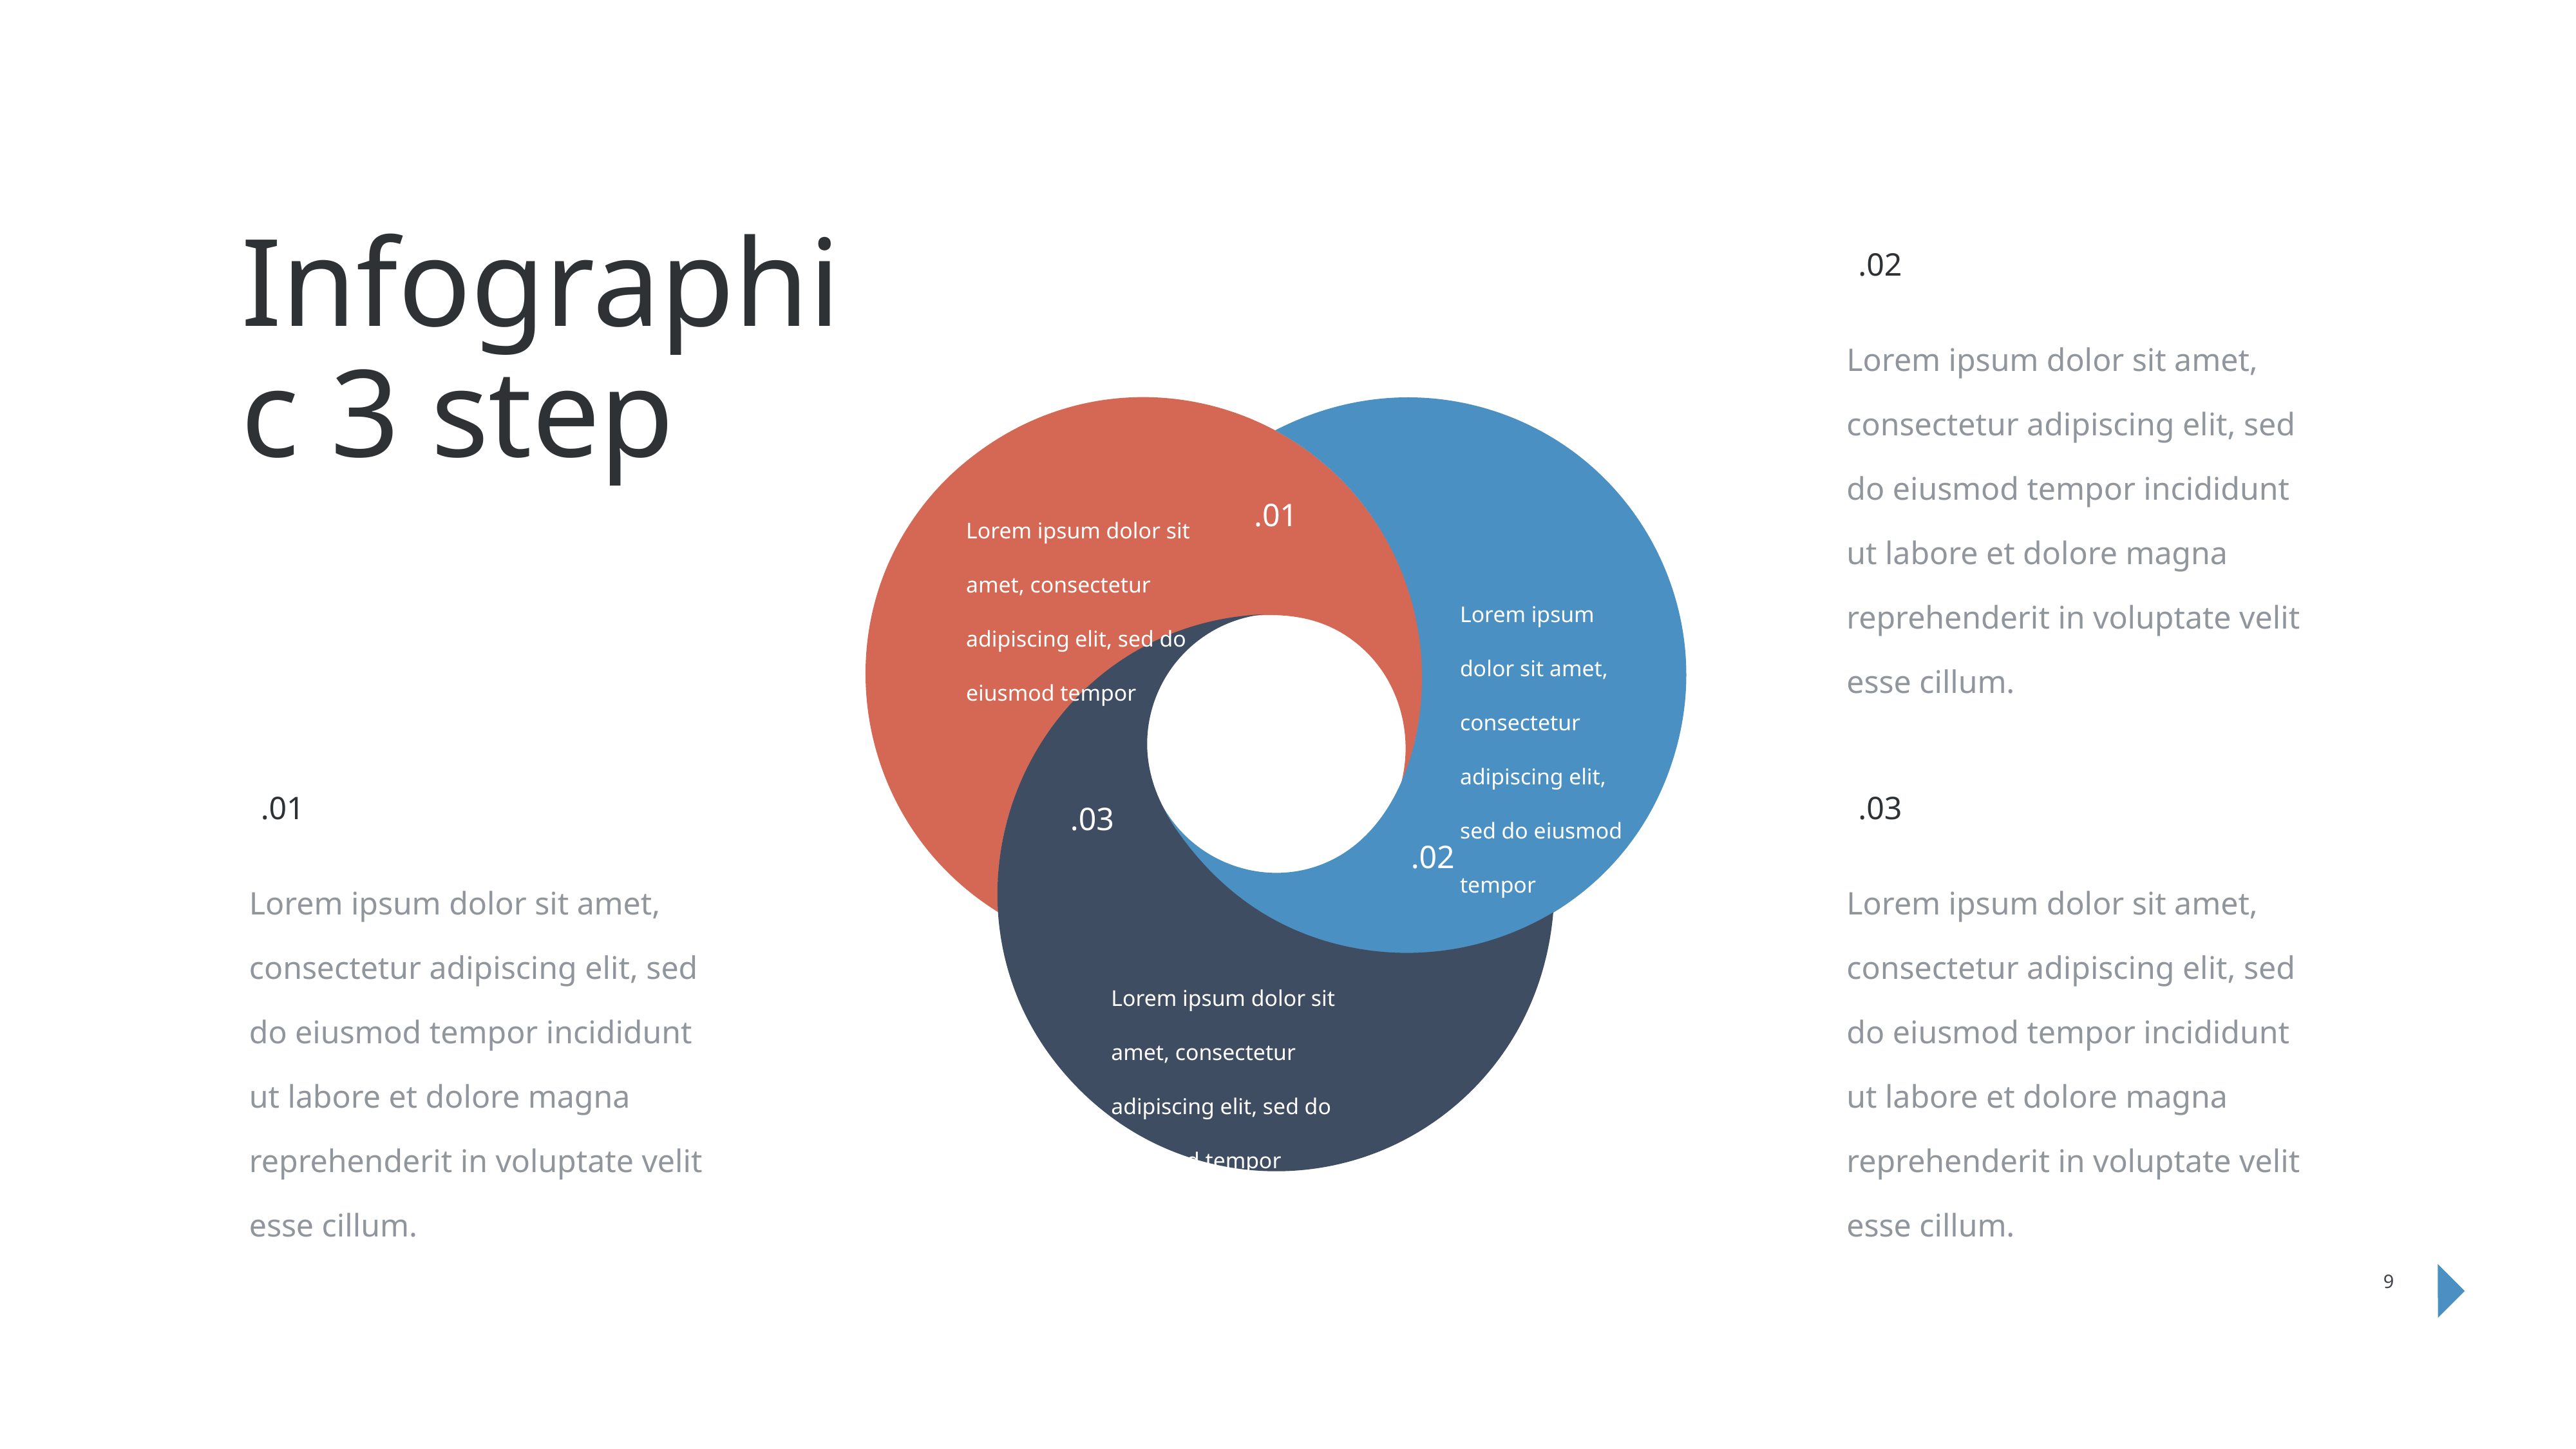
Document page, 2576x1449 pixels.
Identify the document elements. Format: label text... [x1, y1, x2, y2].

text_box .01 [255, 790, 310, 859]
text_box [875, 397, 1422, 912]
text_box Lorem ipsum dolor sit amet, consectetur adipiscing elit, sed do eiusmod tempor incididunt ut labore et dolore magna reprehenderit in voluptate velit esse cillum. [1841, 878, 2308, 1276]
text_box Lorem ipsum dolor sit amet, consectetur adipiscing elit, sed do eiusmod tempor incididunt ut labore et dolore magna reprehenderit in voluptate velit esse cillum. [1841, 334, 2308, 732]
text_box [1251, 614, 1264, 617]
text_box [1166, 397, 1687, 952]
text_box Lorem ipsum dolor sit amet, consectetur adipiscing elit, sed do eiusmod tempor [1106, 979, 1396, 1206]
text_box Lorem ipsum dolor sit amet, consectetur adipiscing elit, sed do eiusmod tempor incididunt ut labore et dolore magna reprehenderit in voluptate velit esse cillum. [243, 878, 710, 1276]
text_box [997, 739, 1551, 1144]
text_box .02 [1405, 839, 1454, 909]
text_box .01 [1248, 497, 1303, 566]
text_box .03 [1065, 800, 1120, 870]
slide_number 9 [2339, 1264, 2438, 1318]
text_box .02 [1853, 247, 1908, 316]
text_box .03 [1853, 790, 1908, 859]
title Infographic 3 step [235, 216, 880, 749]
text_box Lorem ipsum dolor sit amet, consectetur adipiscing elit, sed do eiusmod tempor [1454, 595, 1640, 931]
text_box Lorem ipsum dolor sit amet, consectetur adipiscing elit, sed do eiusmod tempor [960, 511, 1251, 739]
